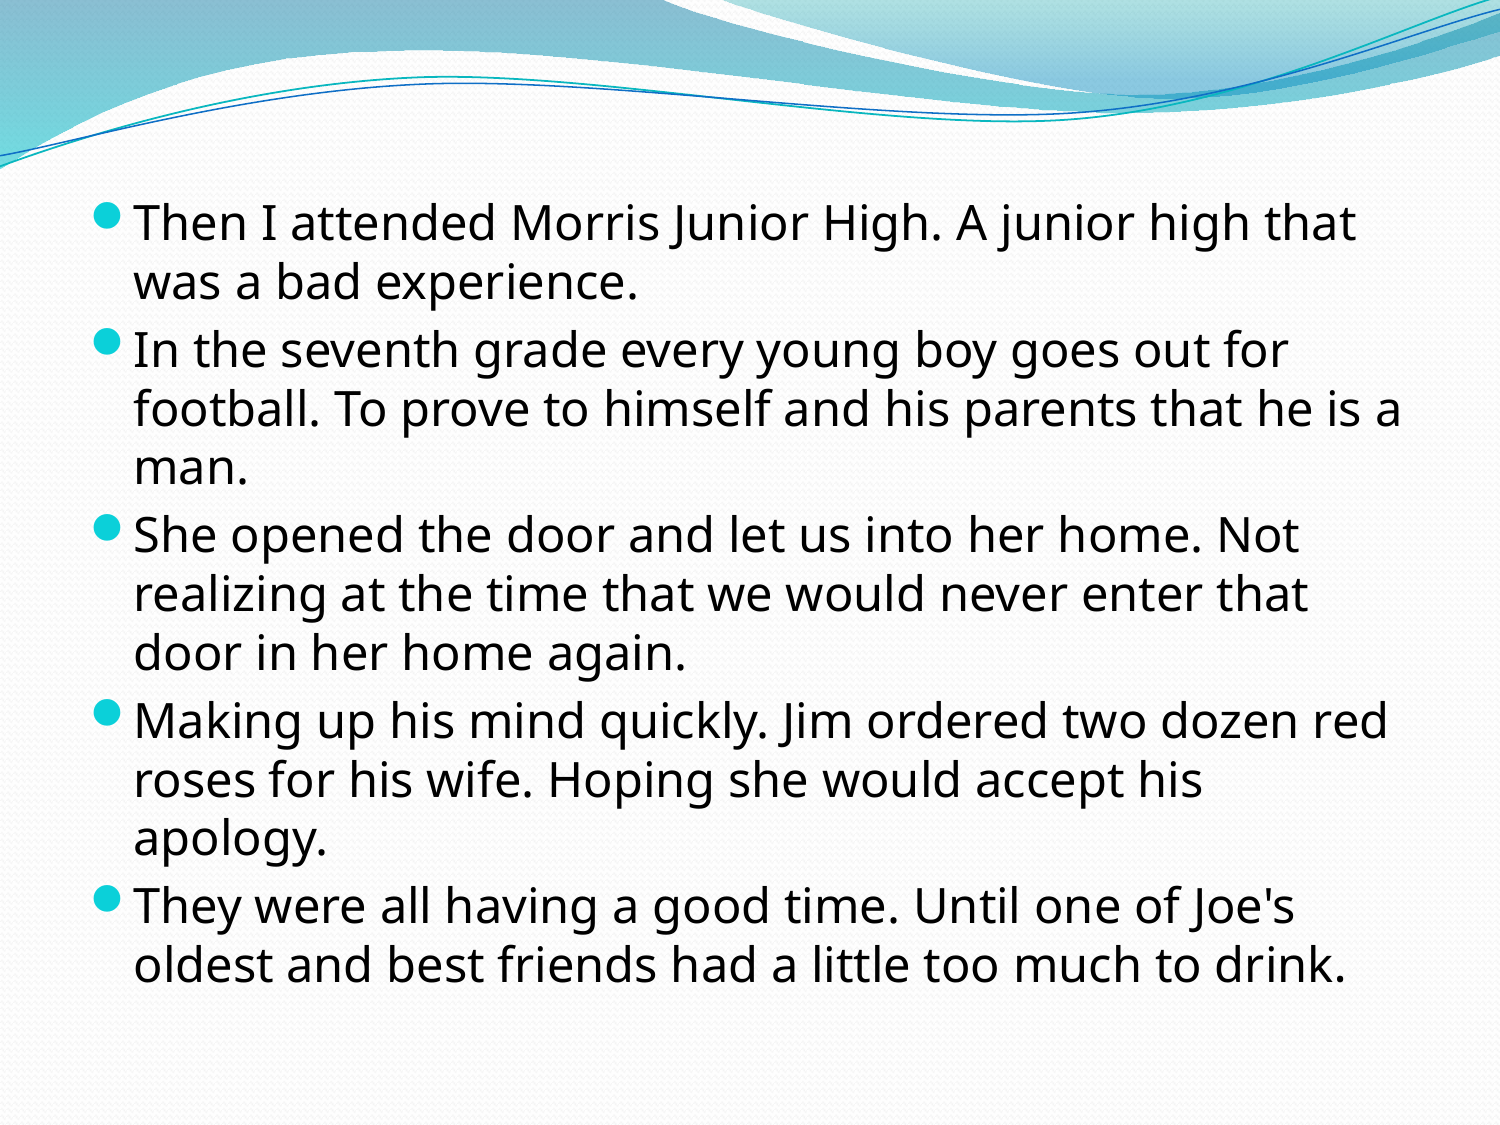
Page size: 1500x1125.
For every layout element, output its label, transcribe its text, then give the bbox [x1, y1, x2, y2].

list Then I attended Morris Junior High. A junior high that was a bad experience. In the seventh grade every young boy goes out for football. To prove to himself and his parents that he is a man. She opened the door and let us into her home. Not realizing at the time that we would never enter that door in her home again. Making up his mind quickly. Jim ordered two dozen red roses for his wife. Hoping she would accept his apology. They were all having a good time. Until one of Joe's oldest and best friends had a little too much to drink. [75, 184, 1425, 1005]
